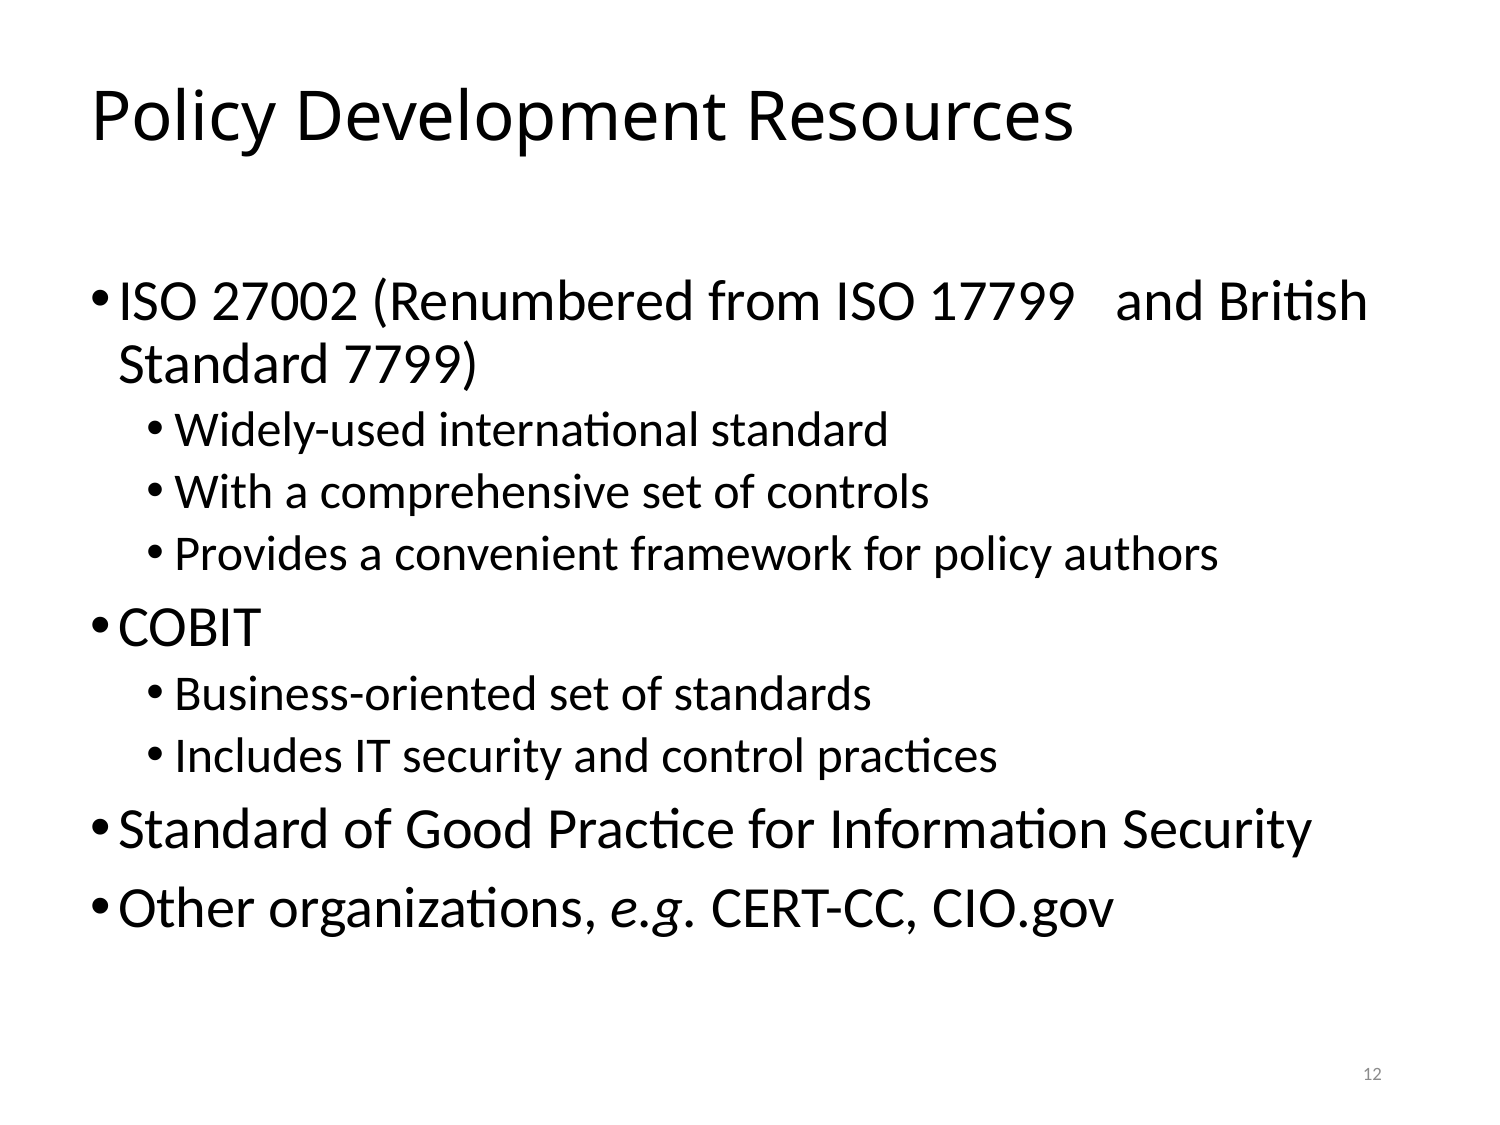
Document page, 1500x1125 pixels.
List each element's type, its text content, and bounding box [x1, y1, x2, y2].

title Policy Development Resources [75, 24, 1425, 212]
slide_number 12 [1059, 1042, 1397, 1103]
list ISO 27002 (Renumbered from ISO 17799 and British Standard 7799) Widely-used international standard With a comprehensive set of controls Provides a convenient framework for policy authors COBIT Business-oriented set of standards Includes IT security and control practices Standard of Good Practice for Information Security Other organizations, e.g. CERT-CC, CIO.gov [75, 262, 1425, 1100]
